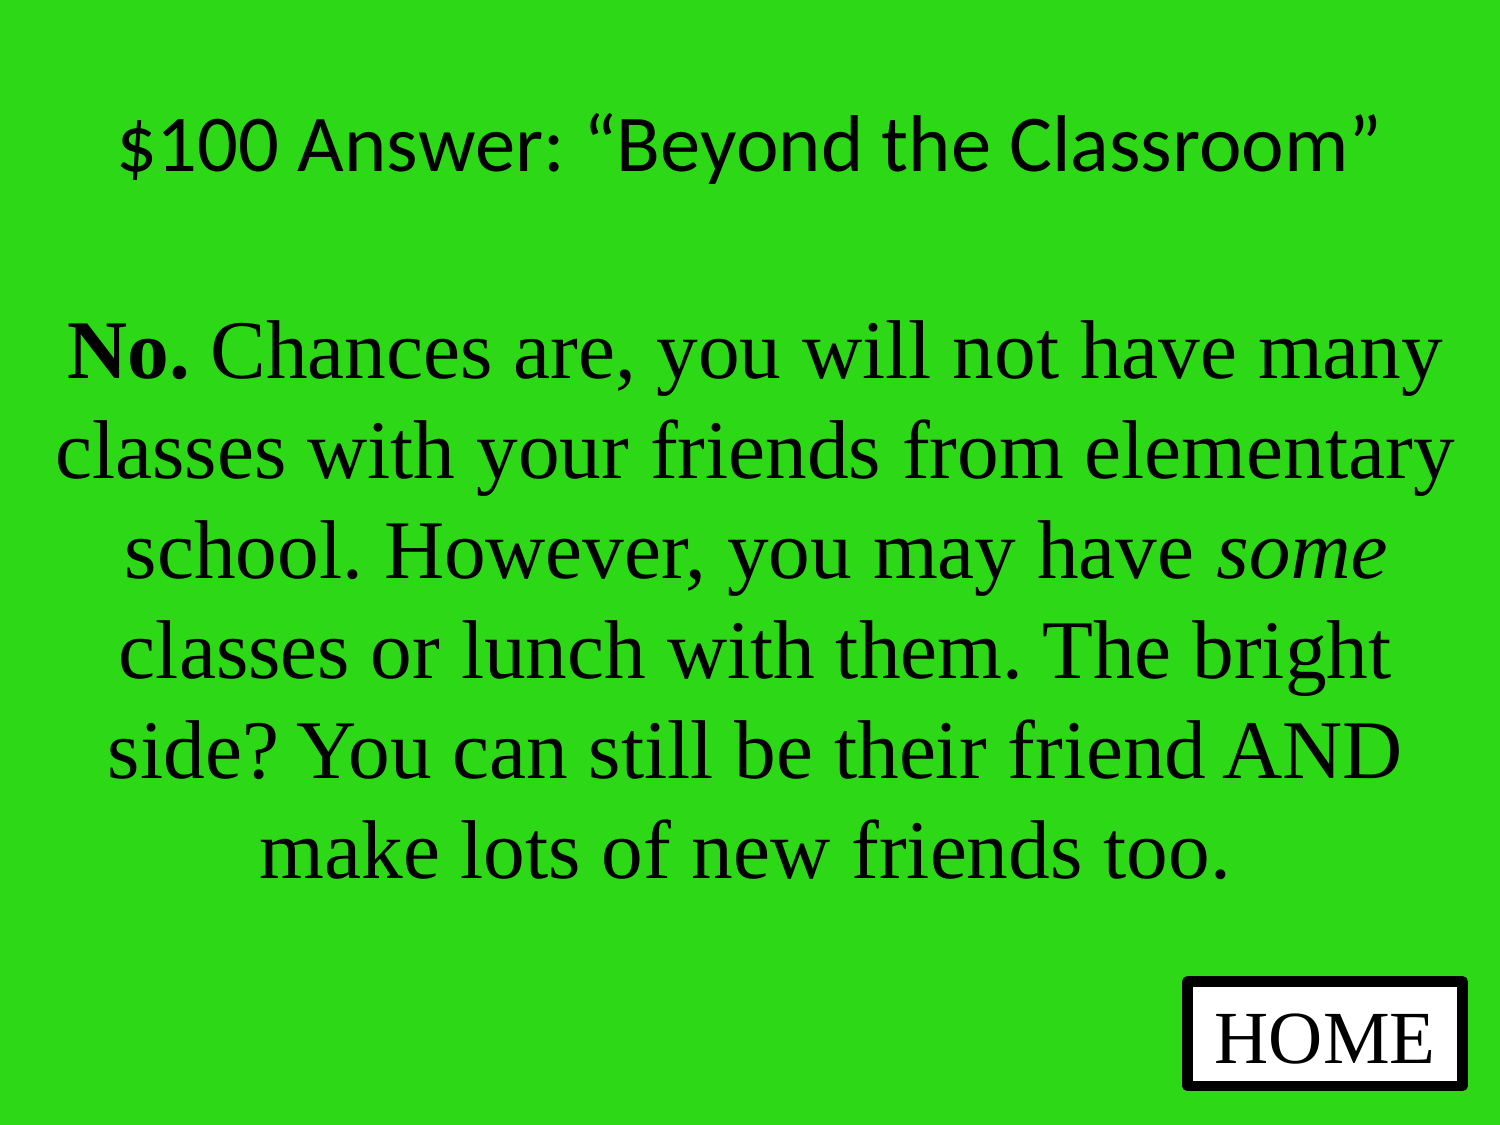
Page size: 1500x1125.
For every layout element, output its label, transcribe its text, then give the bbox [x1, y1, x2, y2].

text_box No. Chances are, you will not have many classes with your friends from elementary school. However, you may have some classes or lunch with them. The bright side? You can still be their friend AND make lots of new friends too. [37, 287, 1475, 903]
title $100 Answer: “Beyond the Classroom” [37, 45, 1463, 233]
text_box HOME [1187, 981, 1463, 1087]
